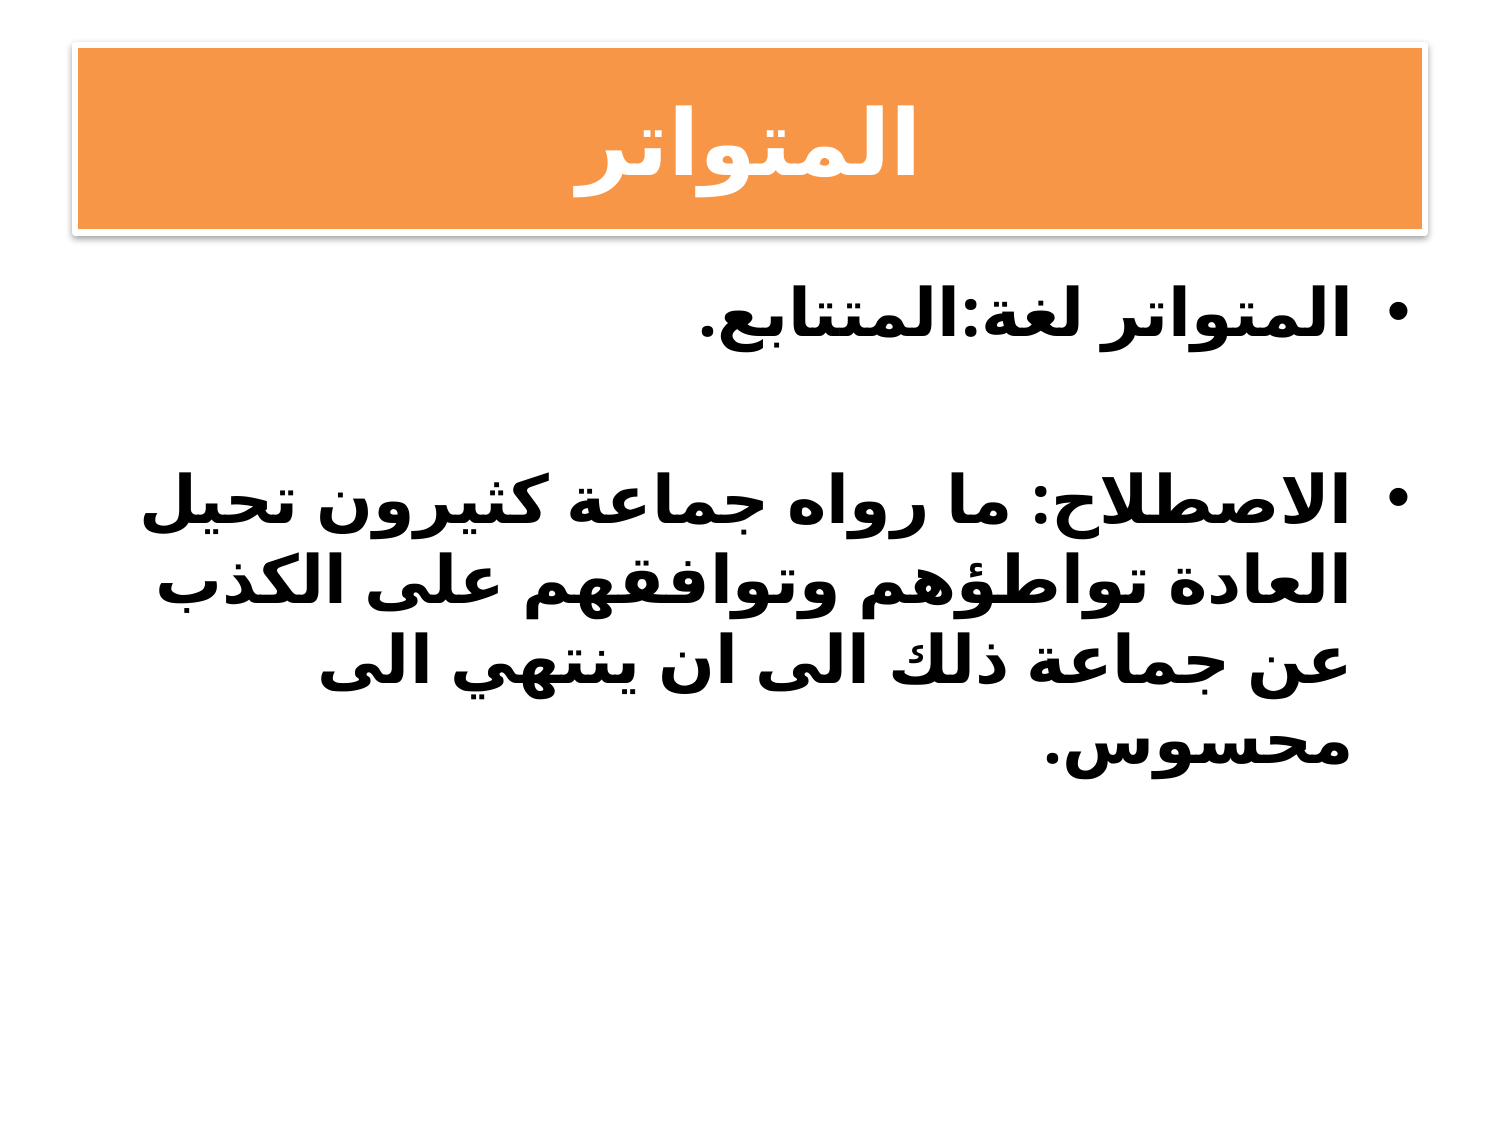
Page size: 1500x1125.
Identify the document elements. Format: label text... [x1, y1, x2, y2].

title المتواتر [72, 42, 1428, 236]
list المتواتر لغة:المتتابع. الاصطلاح: ما رواه جماعة كثيرون تحيل العادة تواطؤهم وتوافقهم على الكذب عن جماعة ذلك الى ان ينتهي الى محسوس. [75, 262, 1425, 1005]
